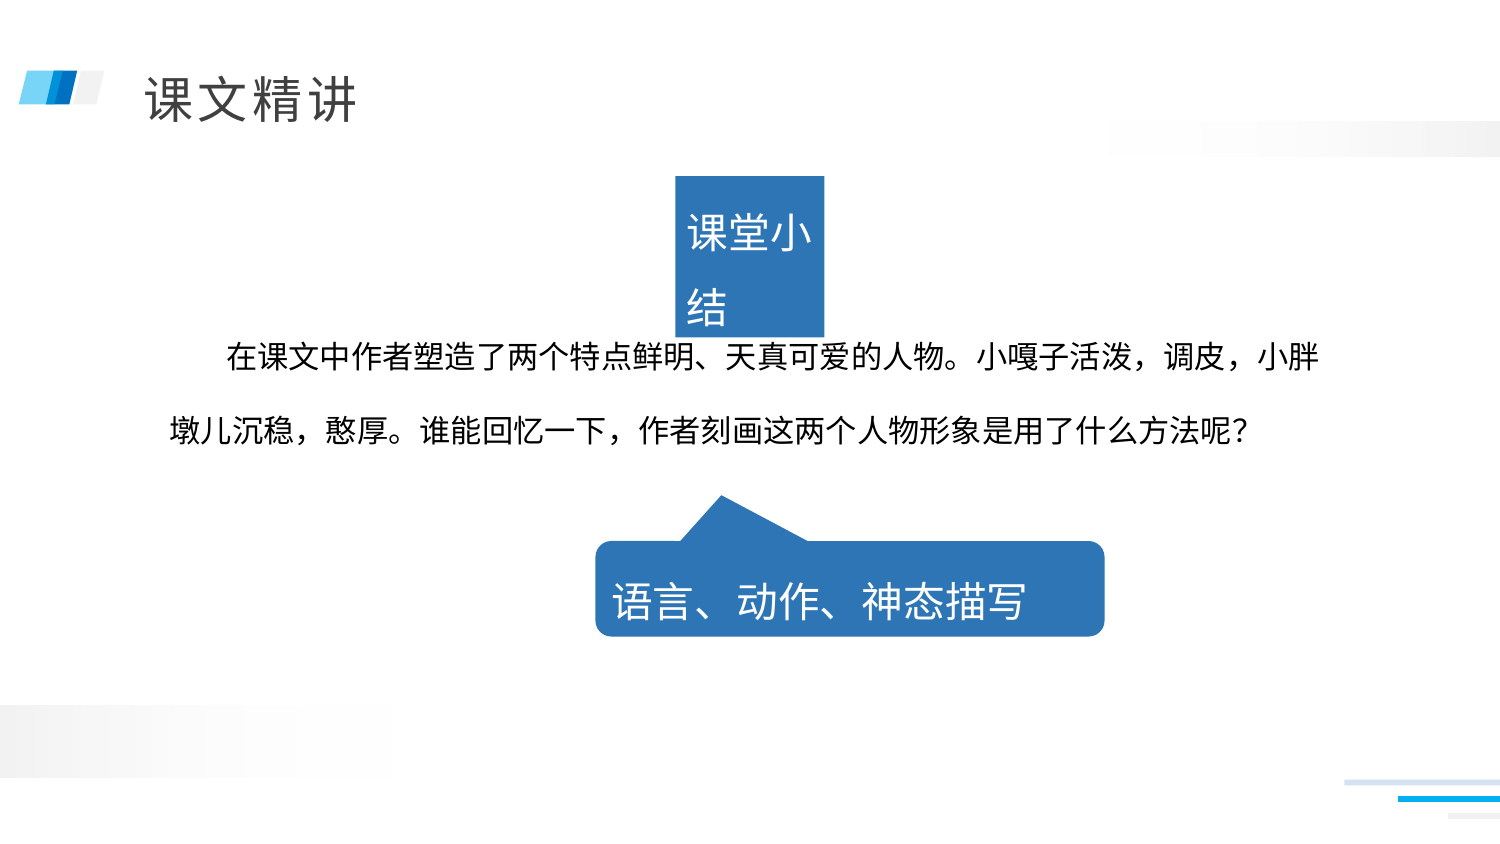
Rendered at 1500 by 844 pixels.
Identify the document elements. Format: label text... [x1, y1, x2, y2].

text_box 在课文中作者塑造了两个特点鲜明、天真可爱的人物。小嘎子活泼，调皮，小胖墩儿沉稳，憨厚。谁能回忆一下，作者刻画这两个人物形象是用了什么方法呢？ [158, 293, 1359, 455]
text_box 语言、动作、神态描写 [595, 495, 1105, 637]
text_box 课堂小结 [675, 176, 825, 338]
